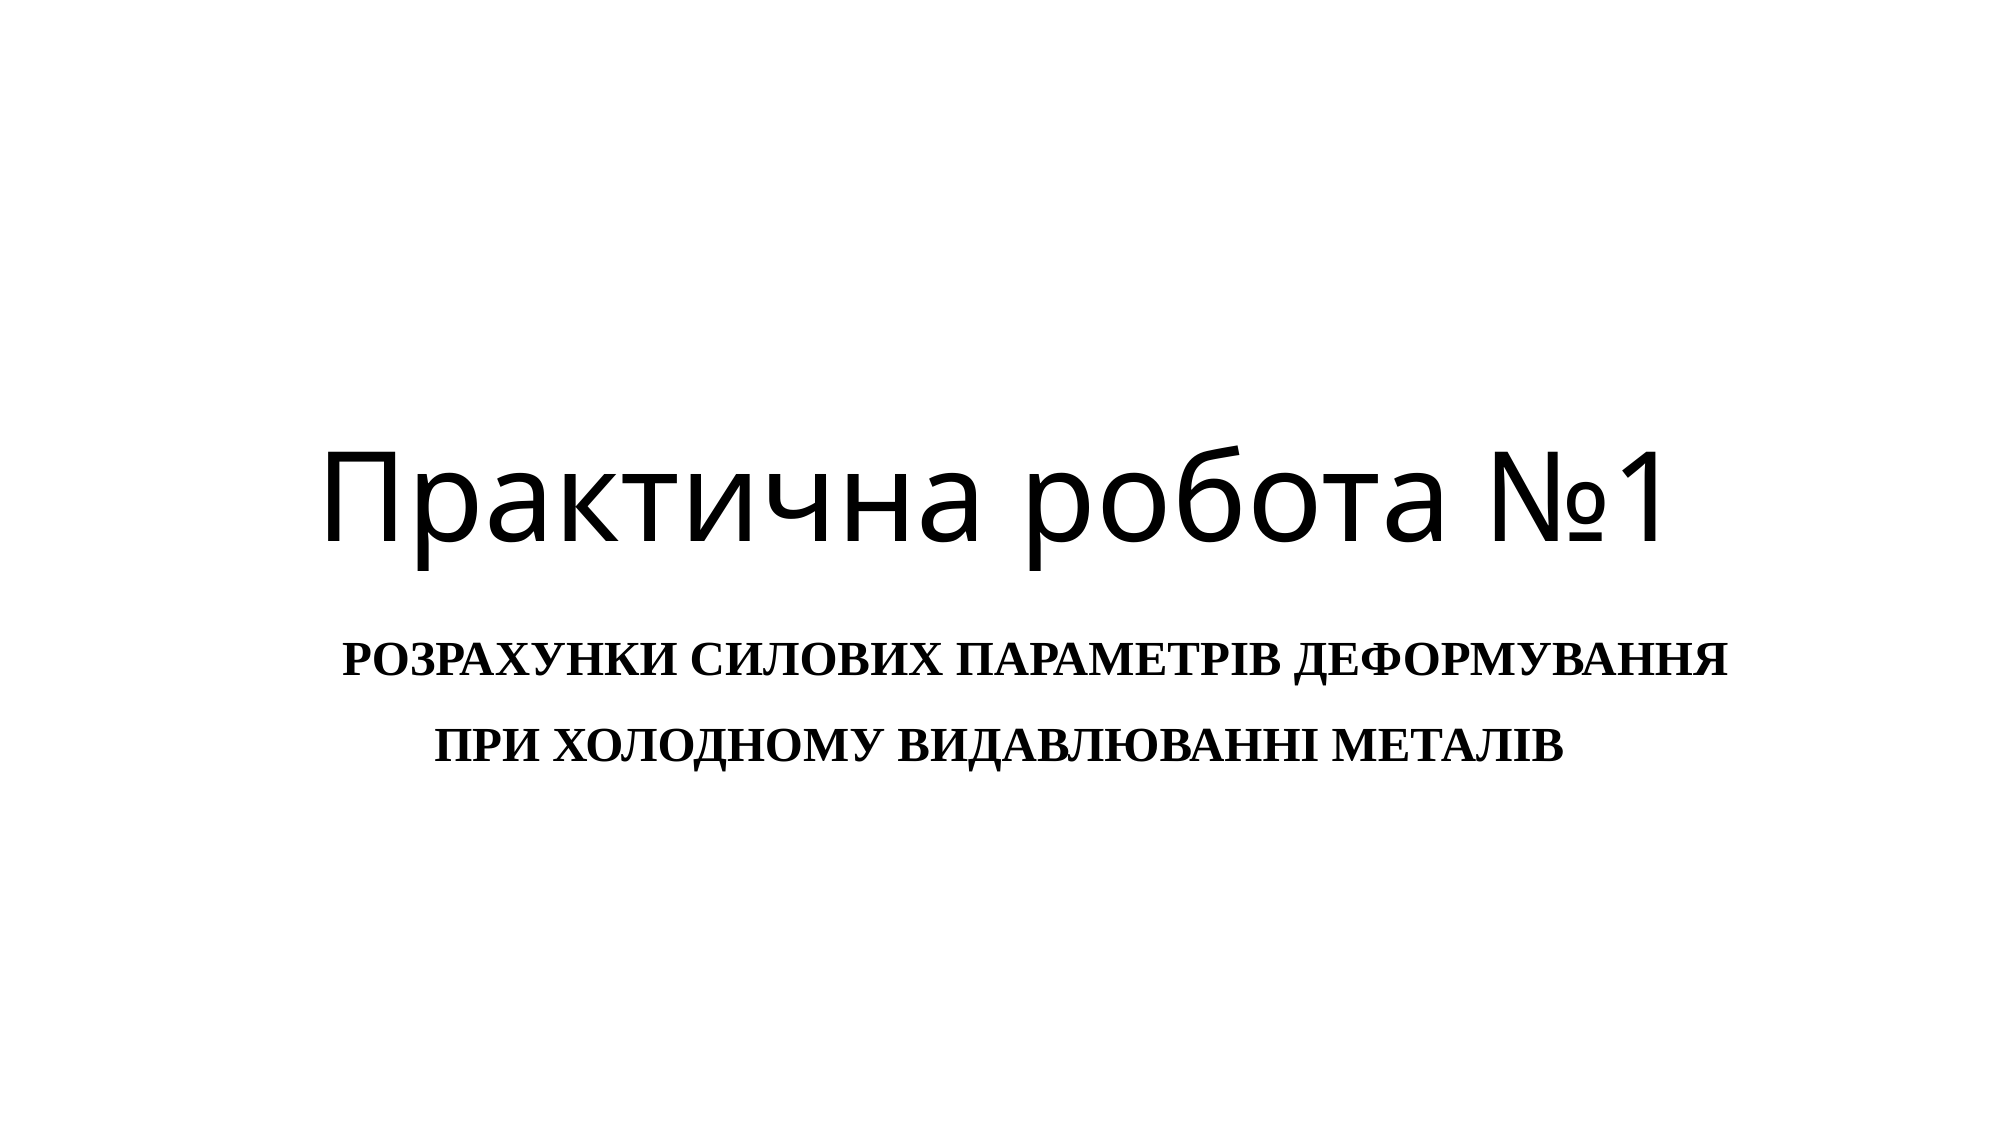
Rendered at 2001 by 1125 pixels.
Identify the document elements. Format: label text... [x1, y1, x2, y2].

subtitle РОЗРАХУНКИ СИЛОВИХ ПАРАМЕТРІВ ДЕФОРМУВАННЯ ПРИ ХОЛОДНОМУ ВИДАВЛЮВАННІ МЕТАЛІВ [249, 590, 1750, 863]
title Практична робота №1 [249, 184, 1750, 576]
